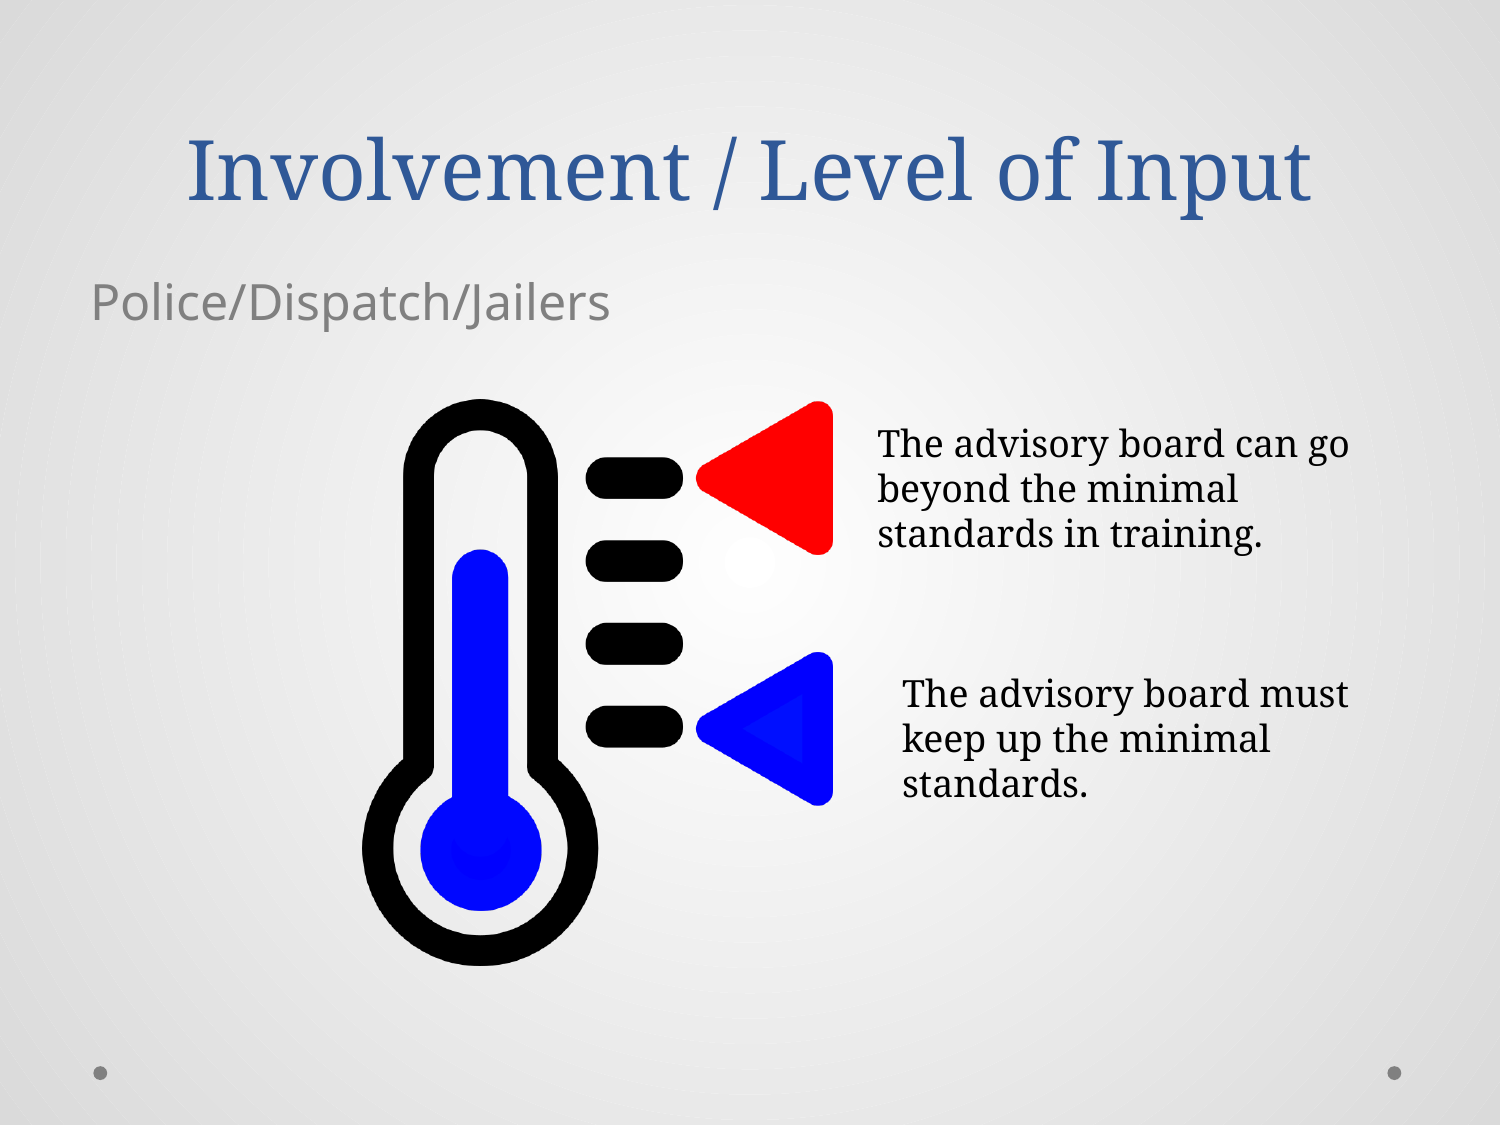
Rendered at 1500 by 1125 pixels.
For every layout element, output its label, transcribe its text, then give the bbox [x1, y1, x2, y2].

picture [362, 399, 834, 966]
list Police/Dispatch/Jailers [75, 262, 1425, 1005]
text_box The advisory board can go beyond the minimal standards in training. [862, 412, 1425, 563]
title Involvement / Level of Input [75, 75, 1425, 225]
text_box The advisory board must keep up the minimal standards. [887, 662, 1413, 813]
